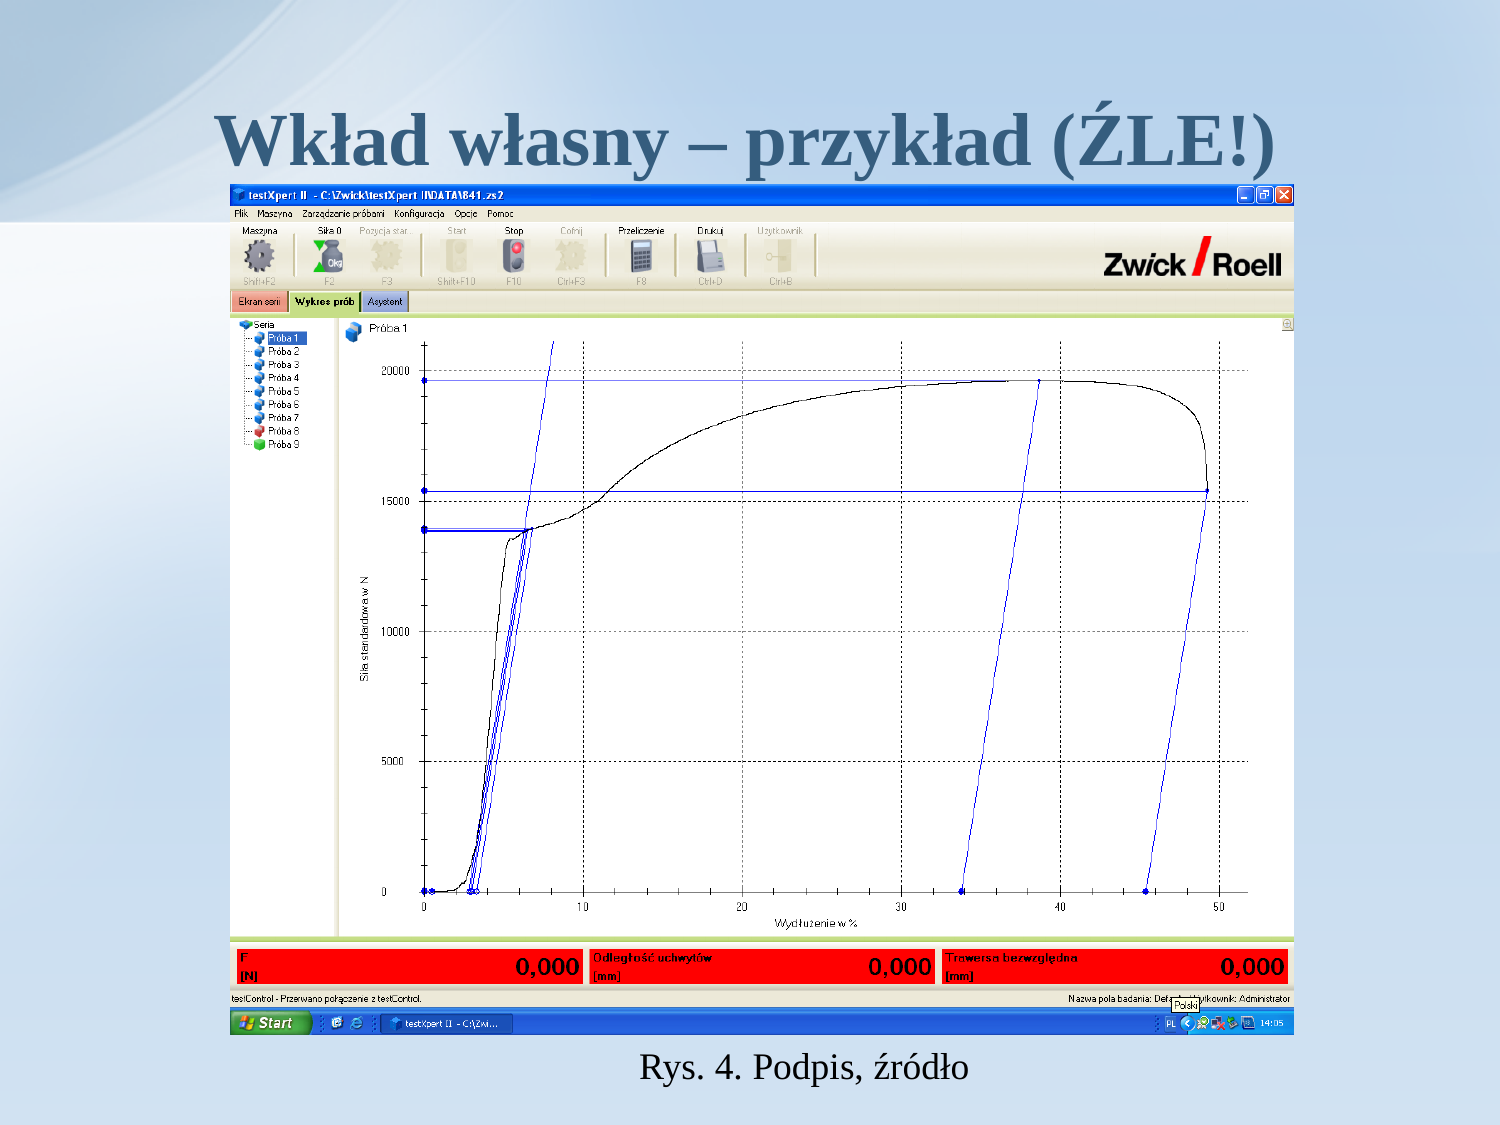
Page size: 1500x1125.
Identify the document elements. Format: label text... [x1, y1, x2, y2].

text_box Rys. 4. Podpis, źródło [206, 1034, 1402, 1095]
picture [0, 0, 1500, 1125]
text_box Wkład własny – przykład (ŹLE!) [70, 0, 1421, 188]
